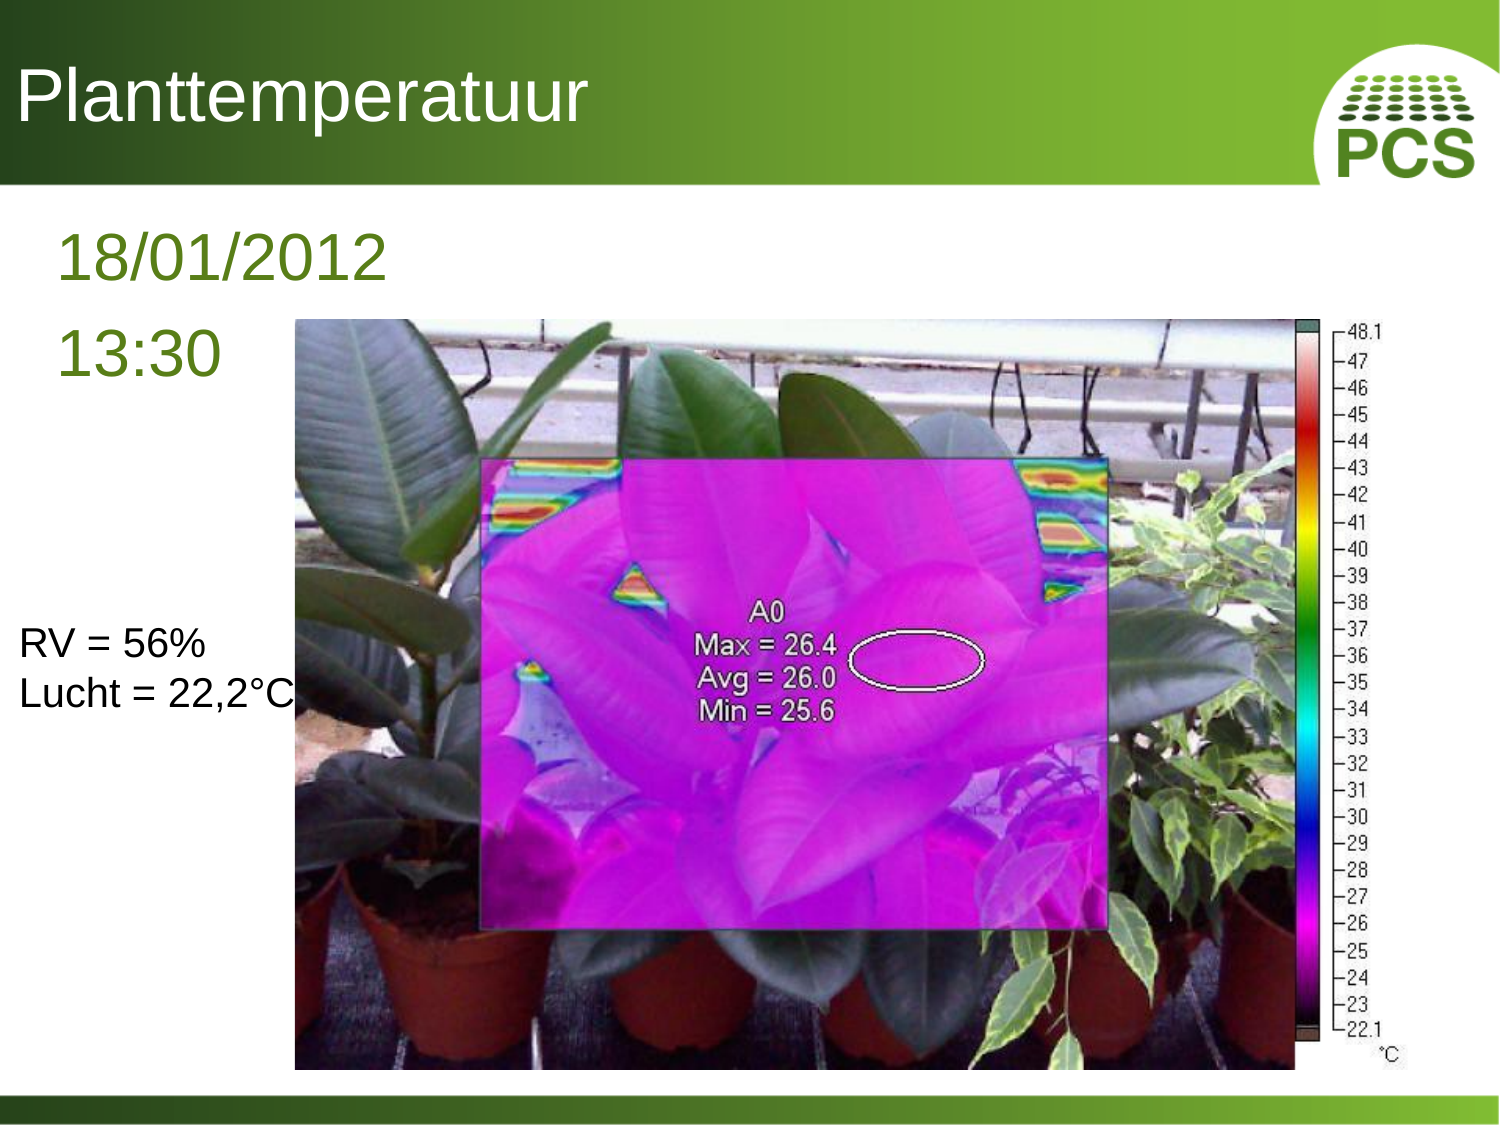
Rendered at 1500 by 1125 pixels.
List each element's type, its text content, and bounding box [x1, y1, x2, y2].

text_box RV = 56% Lucht = 22,2°C [16, 614, 294, 717]
text_box [294, 319, 1483, 1070]
picture [0, 0, 1500, 1125]
text_box 18/01/2012 13:30 [54, 195, 392, 390]
title Planttemperatuur [12, 44, 593, 235]
